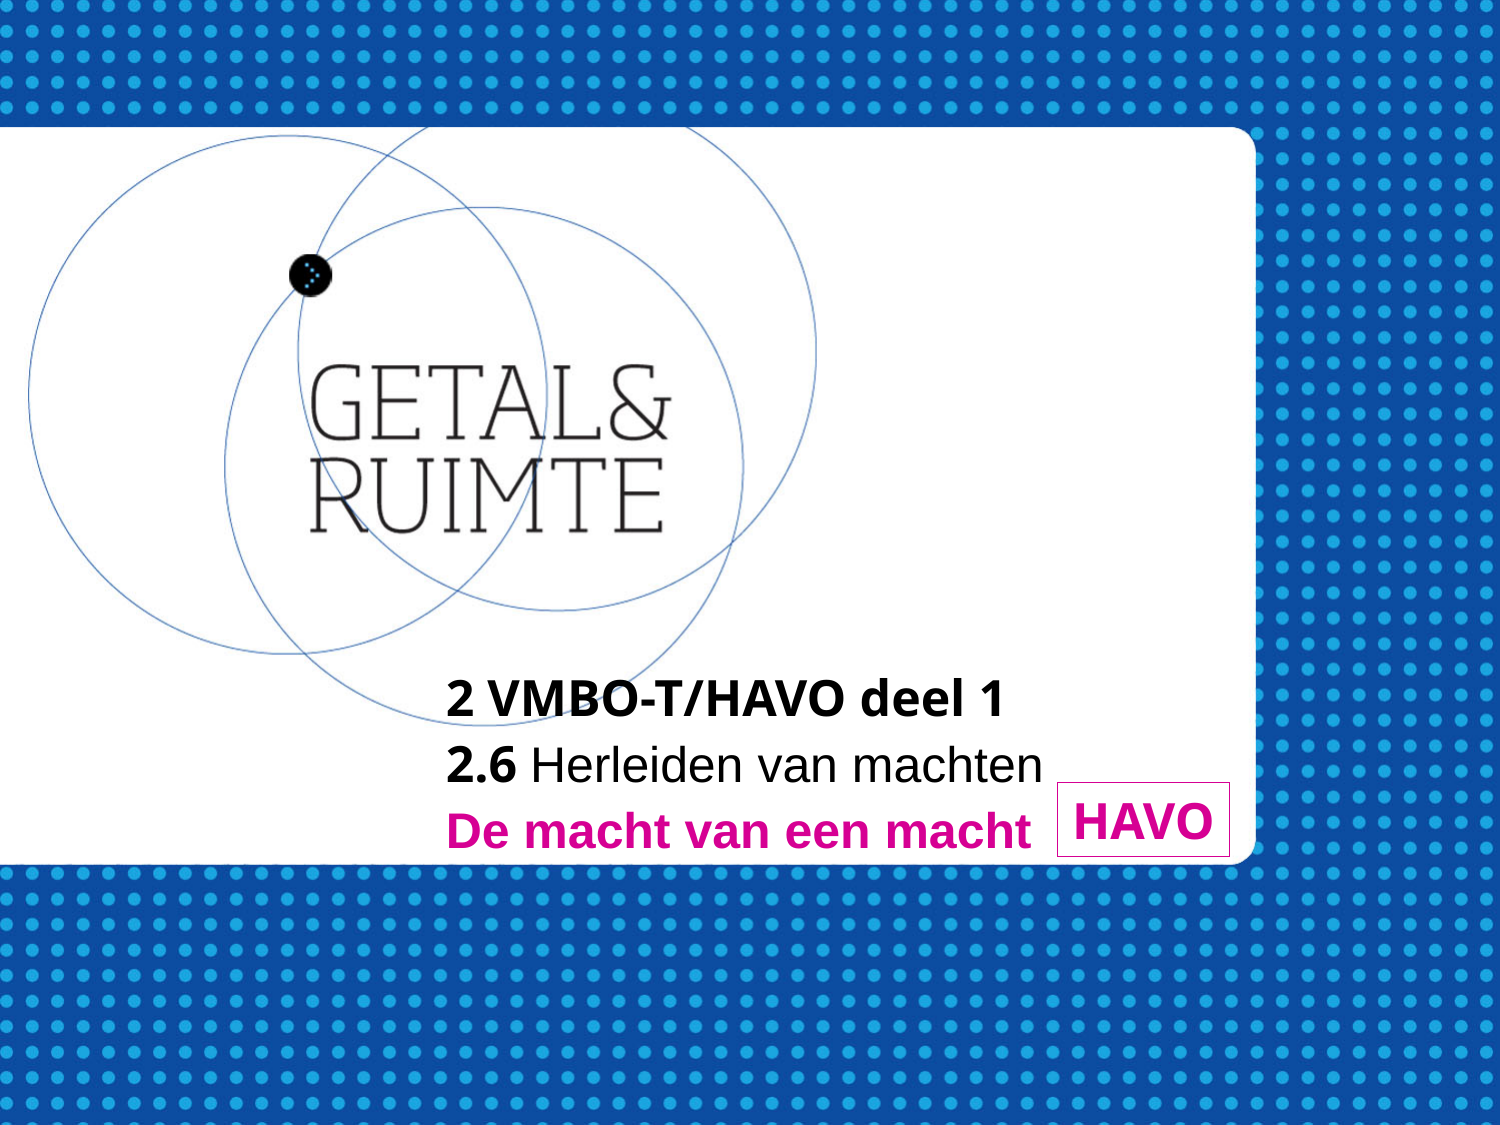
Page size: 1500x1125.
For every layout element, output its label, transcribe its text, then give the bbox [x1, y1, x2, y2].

text_box 2 VMBO-T/HAVO deel 1 2.6 Herleiden van machten De macht van een macht [431, 652, 1010, 874]
picture [0, 0, 1500, 1125]
text_box HAVO [1057, 782, 1230, 857]
